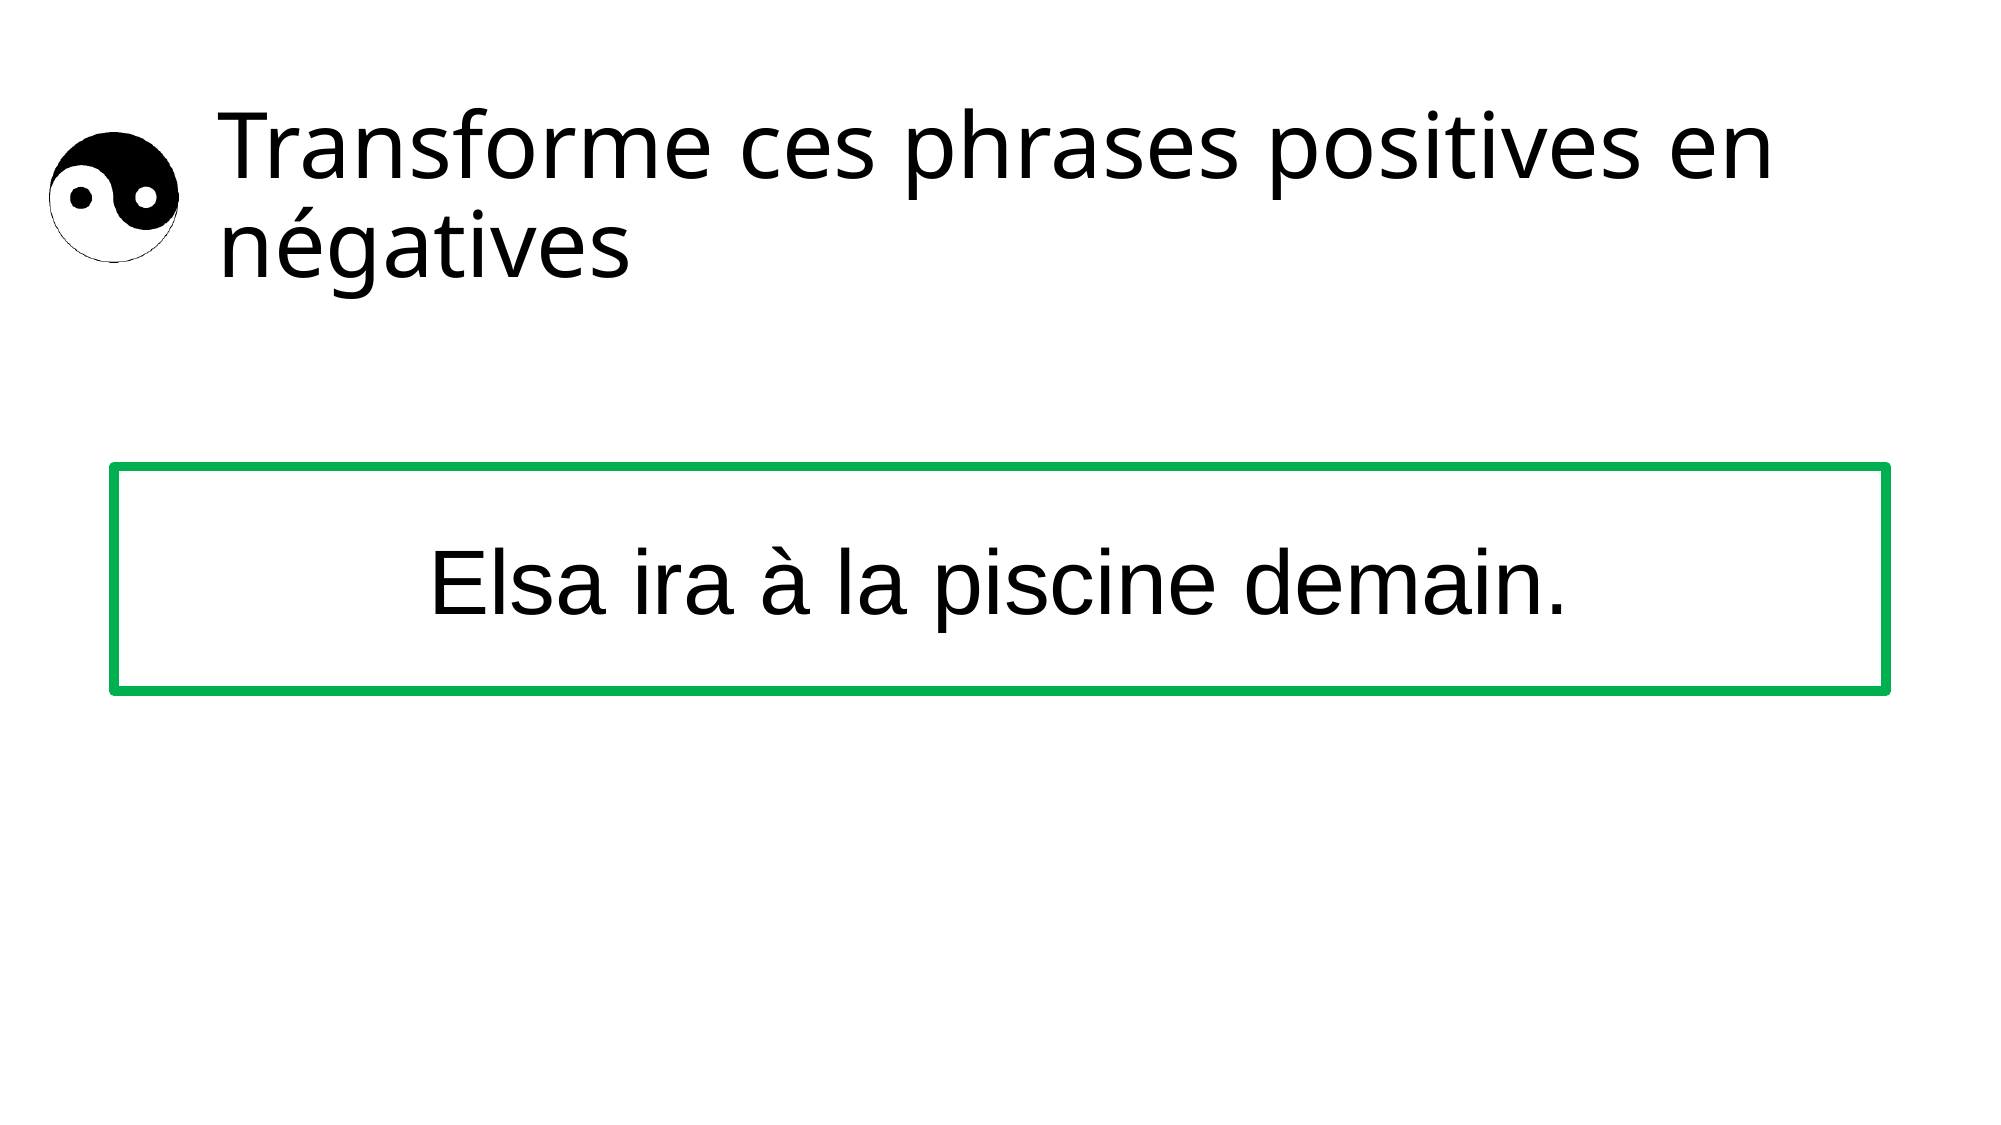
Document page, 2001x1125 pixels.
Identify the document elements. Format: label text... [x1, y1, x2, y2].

list Elsa ira à la piscine demain. [114, 466, 1886, 692]
picture [45, 129, 182, 266]
title Transforme ces phrases positives en négatives [202, 132, 1975, 264]
